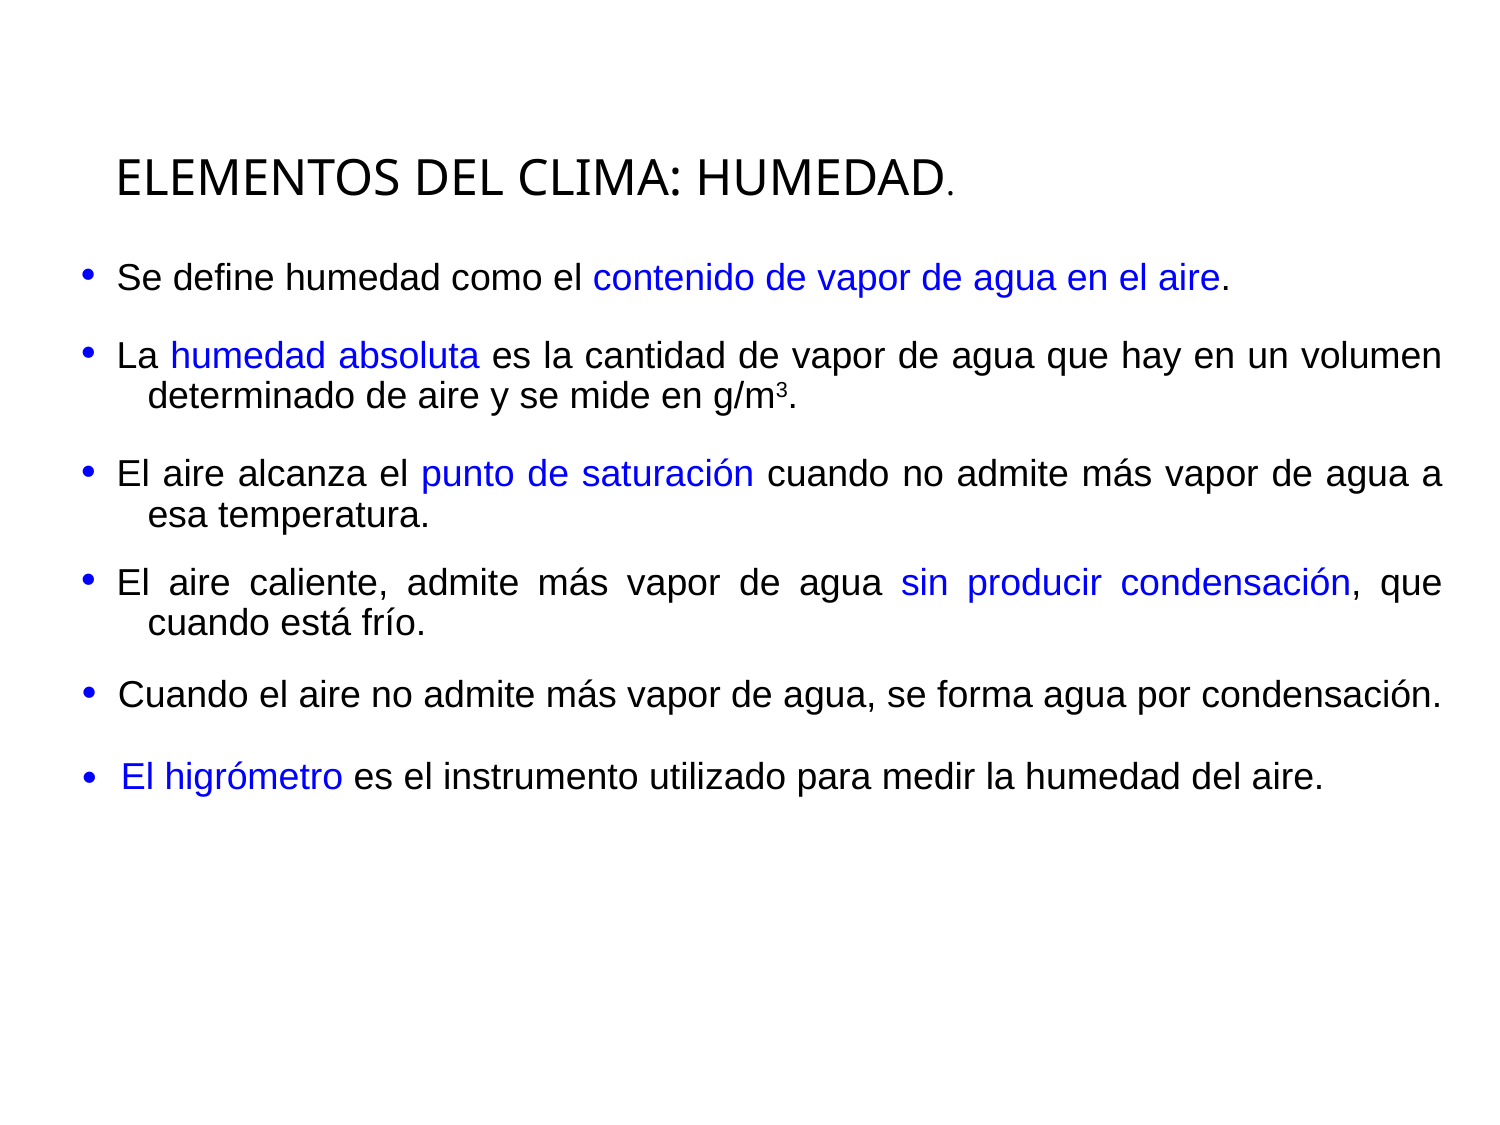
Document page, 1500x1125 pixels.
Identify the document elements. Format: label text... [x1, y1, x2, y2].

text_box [66, 249, 1250, 313]
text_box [67, 554, 1458, 658]
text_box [67, 446, 1458, 550]
text_box ELEMENTOS DEL CLIMA: HUMEDAD. [99, 137, 1338, 213]
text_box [67, 327, 1458, 431]
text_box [68, 749, 1462, 813]
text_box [67, 667, 1463, 730]
